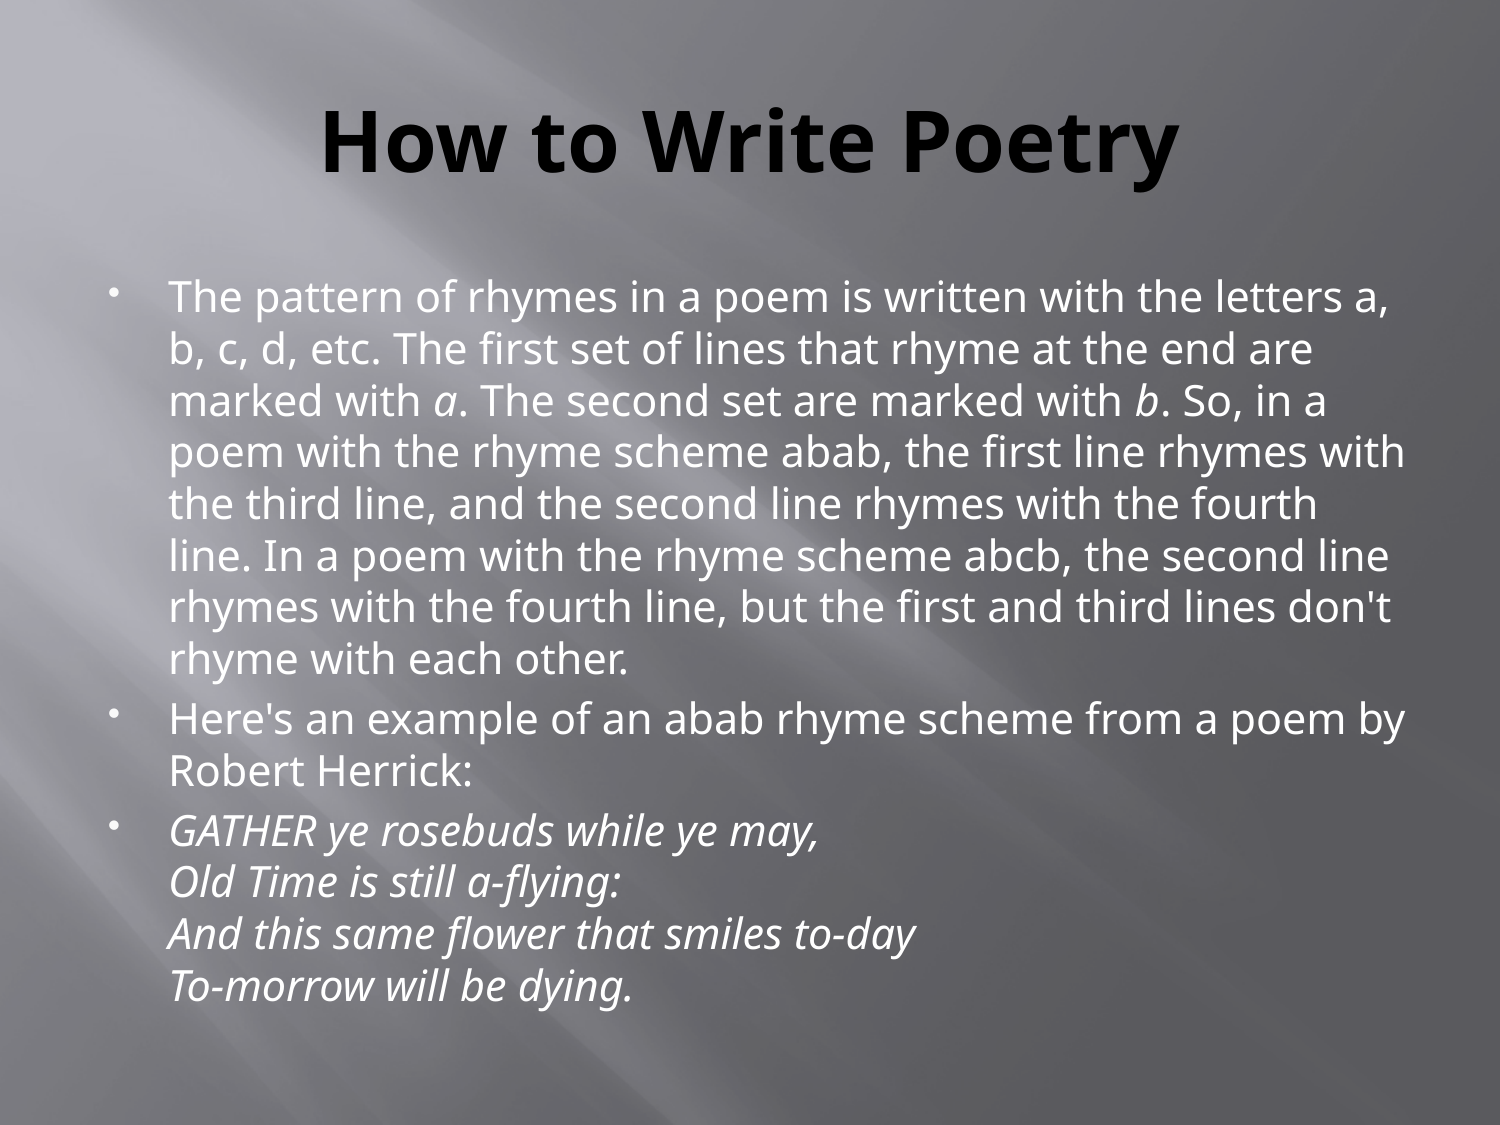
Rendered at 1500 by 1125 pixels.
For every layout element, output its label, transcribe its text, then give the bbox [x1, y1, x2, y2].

title How to Write Poetry [75, 45, 1425, 233]
list The pattern of rhymes in a poem is written with the letters a, b, c, d, etc. The first set of lines that rhyme at the end are marked with a. The second set are marked with b. So, in a poem with the rhyme scheme abab, the first line rhymes with the third line, and the second line rhymes with the fourth line. In a poem with the rhyme scheme abcb, the second line rhymes with the fourth line, but the first and third lines don't rhyme with each other. Here's an example of an abab rhyme scheme from a poem by Robert Herrick: GATHER ye rosebuds while ye may, Old Time is still a-flying: And this same flower that smiles to-day To-morrow will be dying. [75, 262, 1425, 1035]
